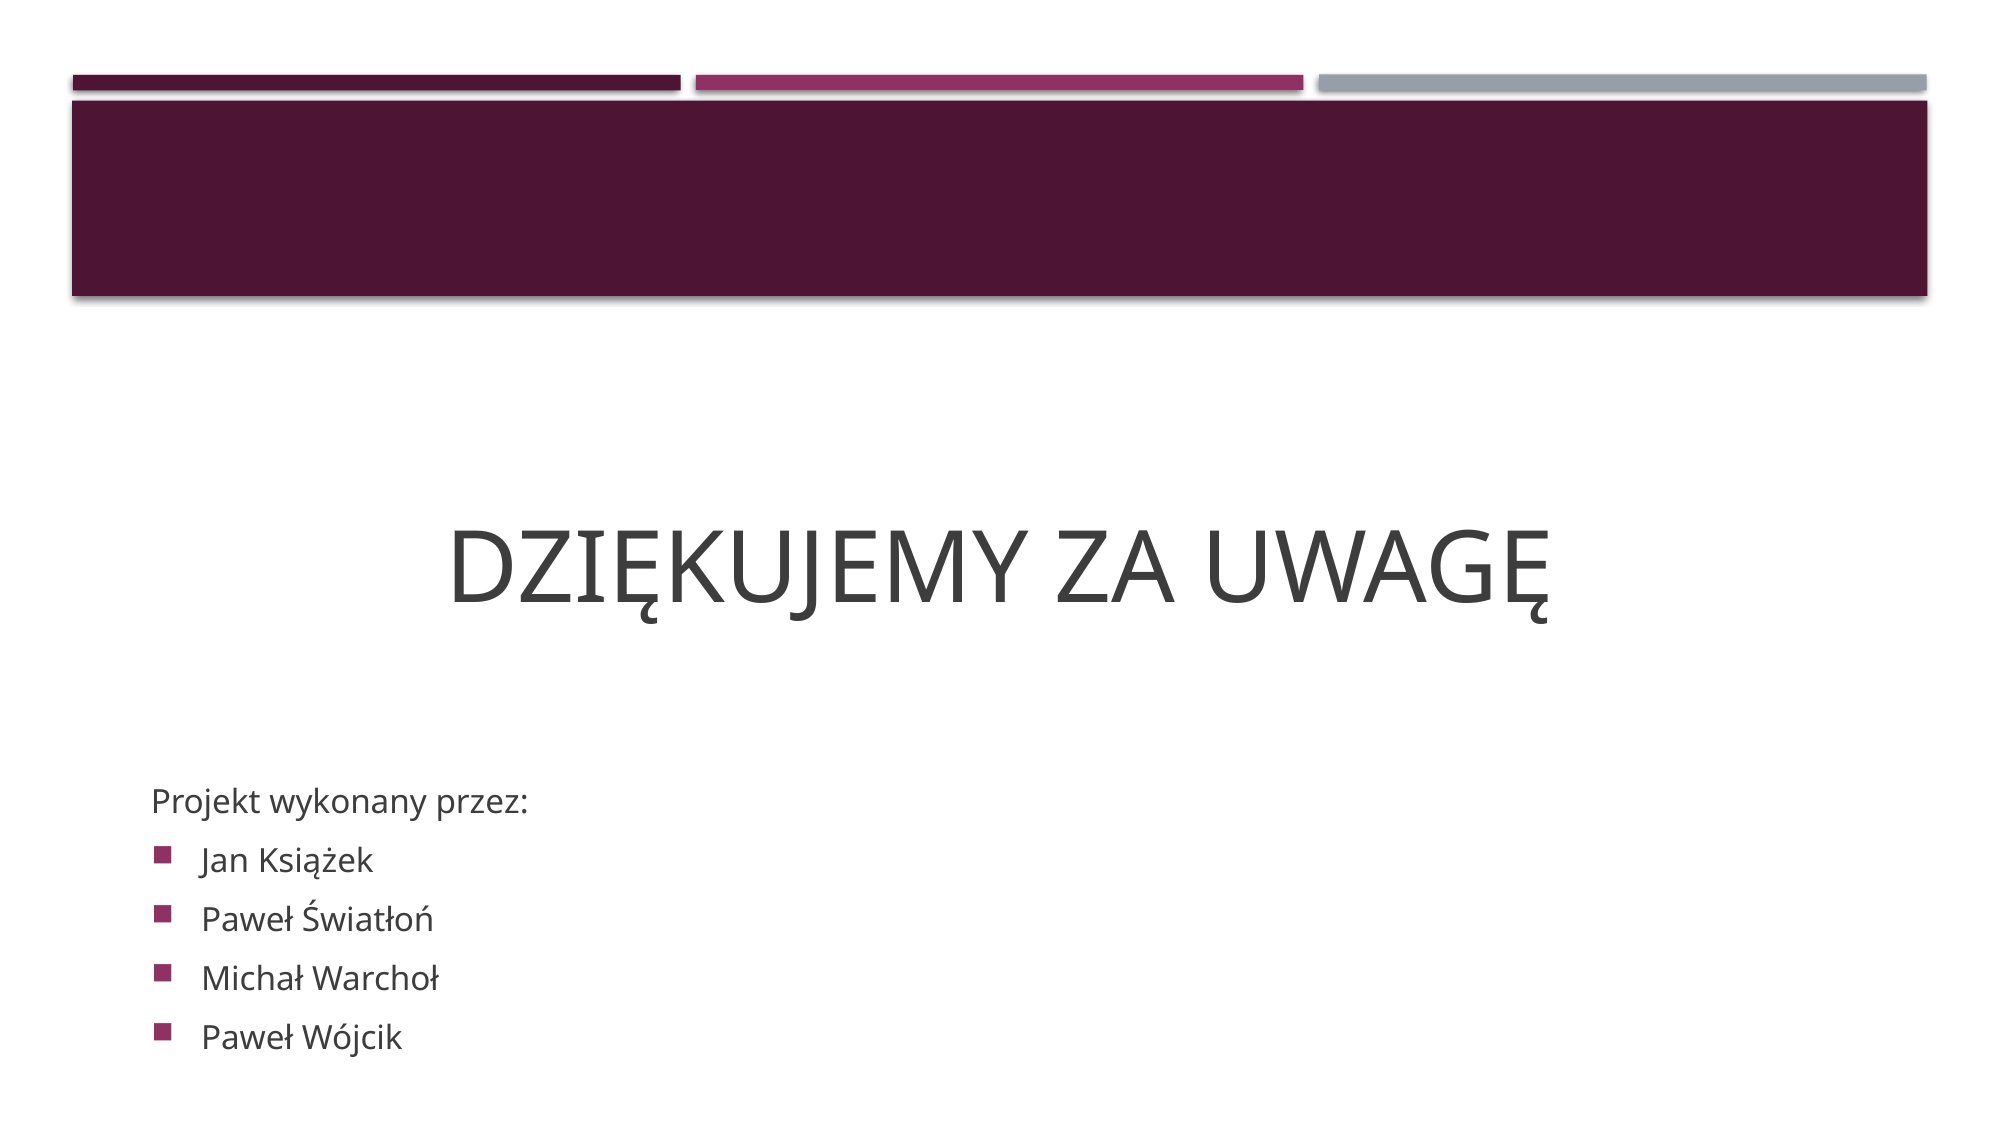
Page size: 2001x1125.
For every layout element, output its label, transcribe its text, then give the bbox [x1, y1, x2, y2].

text_box Projekt wykonany przez: Jan Książek Paweł Światłoń Michał Warchoł Paweł Wójcik [135, 759, 1946, 1077]
list DZIĘKUJEMY ZA UWAGĘ [95, 493, 1905, 632]
